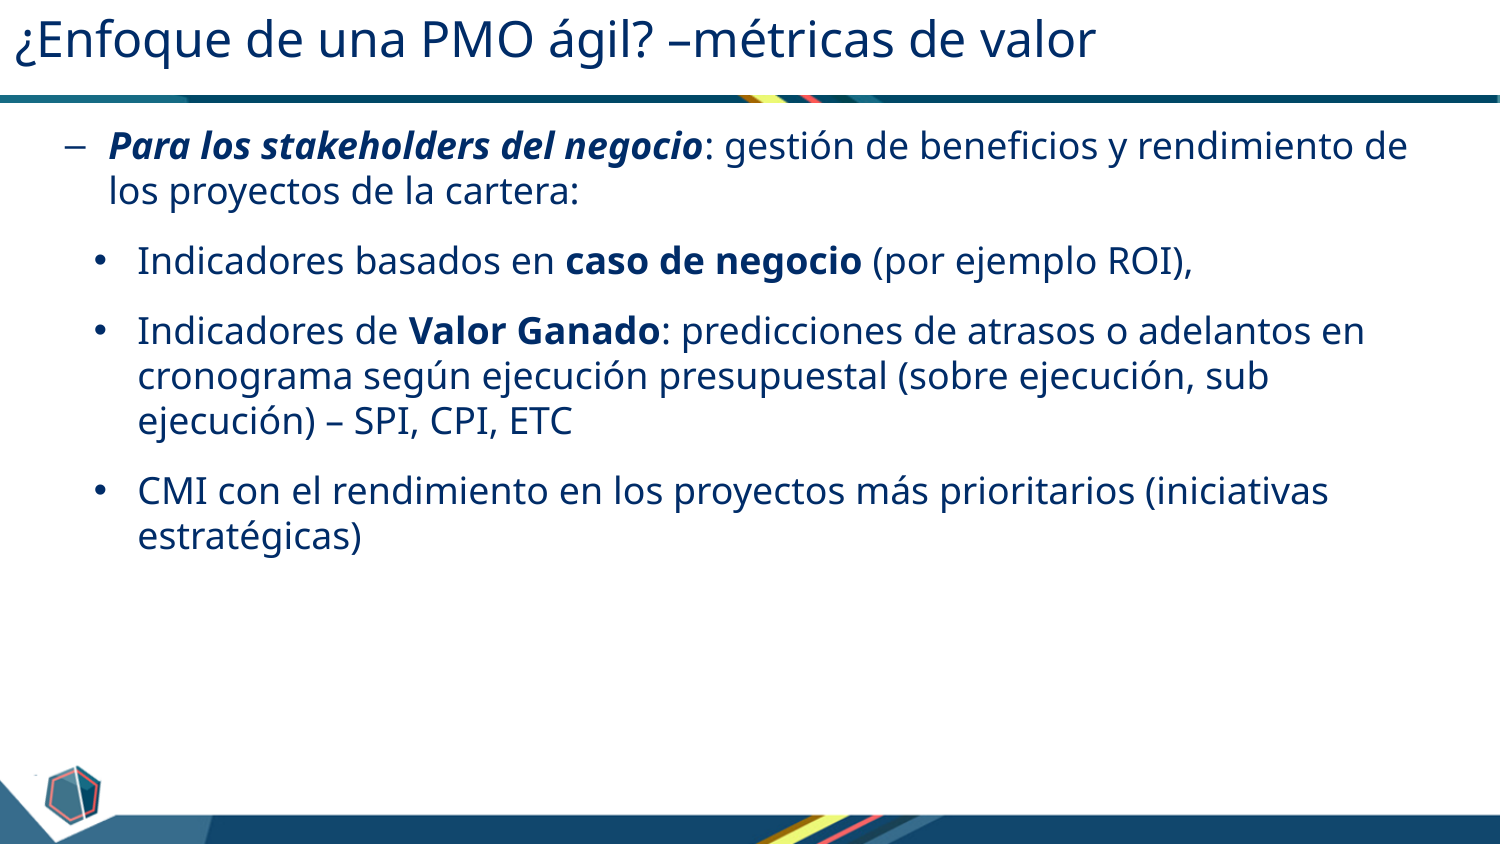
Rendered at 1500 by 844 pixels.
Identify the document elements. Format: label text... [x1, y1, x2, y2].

picture [0, 694, 1500, 844]
text_box Para los stakeholders del negocio: gestión de beneficios y rendimiento de los proyectos de la cartera: Indicadores basados en caso de negocio (por ejemplo ROI), Indicadores de Valor Ganado: predicciones de atrasos o adelantos en cronograma según ejecución presupuestal (sobre ejecución, sub ejecución) – SPI, CPI, ETC CMI con el rendimiento en los proyectos más prioritarios (iniciativas estratégicas) [50, 114, 1471, 753]
title ¿Enfoque de una PMO ágil? –métricas de valor [0, 0, 1500, 77]
picture [0, 77, 1500, 563]
